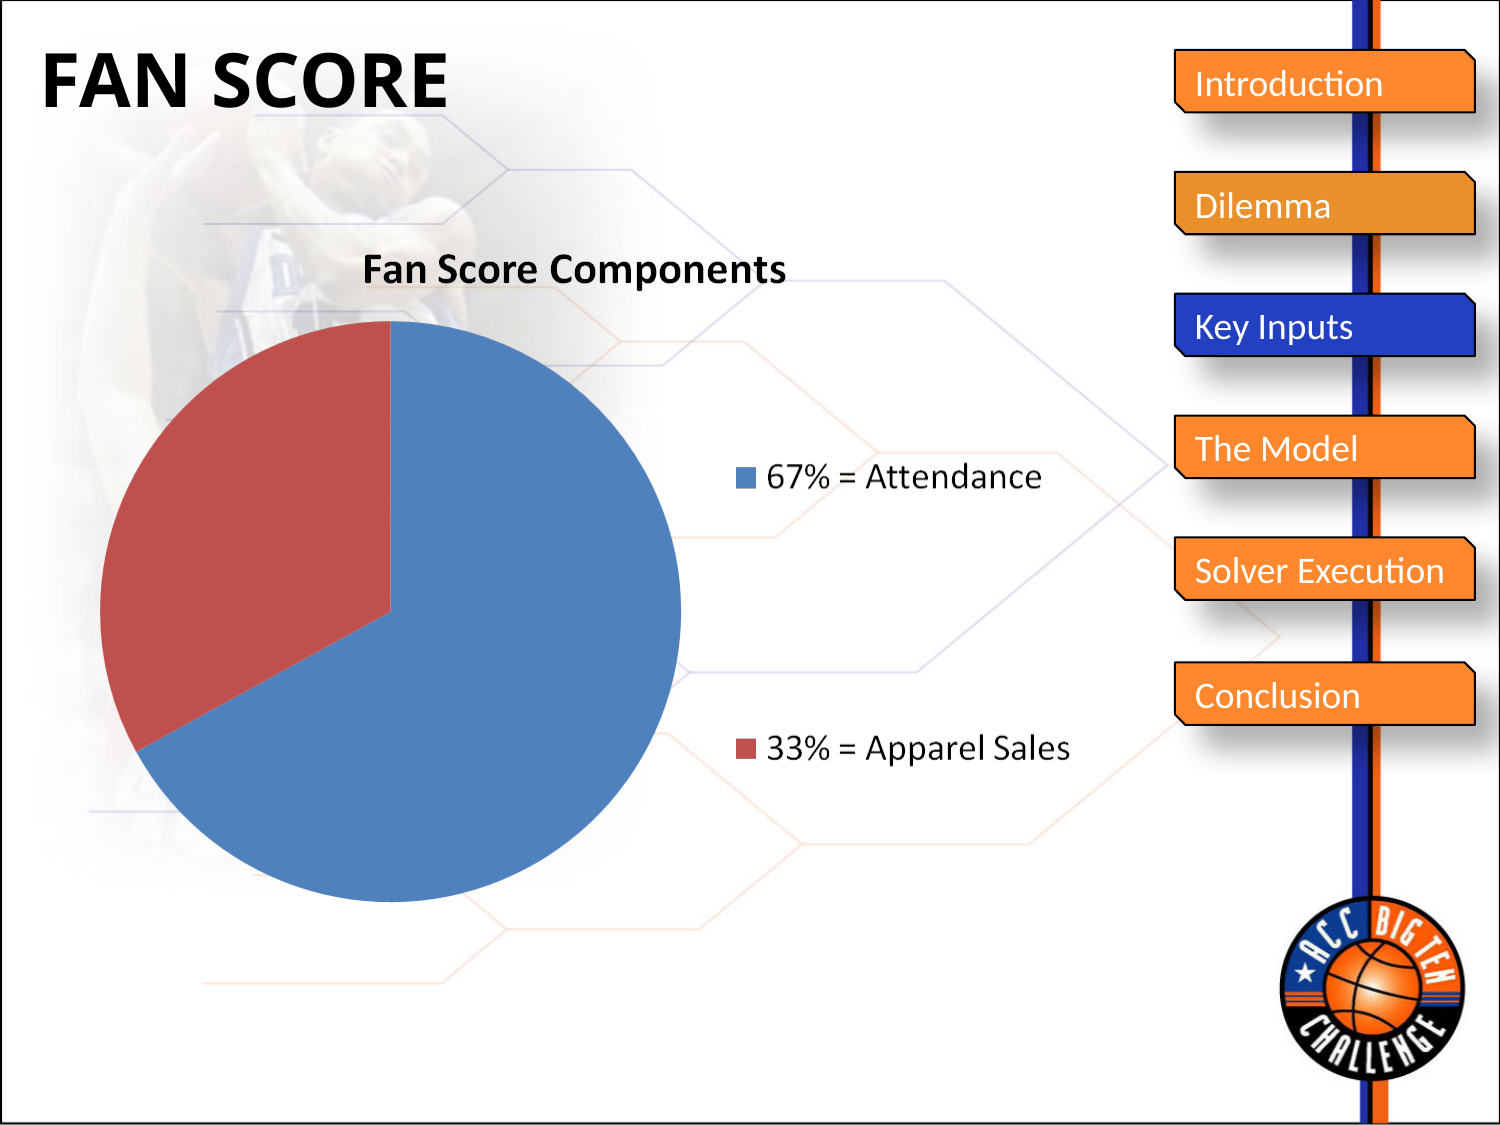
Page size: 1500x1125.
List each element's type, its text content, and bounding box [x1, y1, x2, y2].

text_box Introduction [1172, 47, 1478, 115]
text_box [49, 224, 1101, 926]
text_box The Model [1172, 413, 1478, 481]
text_box Dilemma [1172, 169, 1478, 237]
text_box Conclusion [1172, 660, 1478, 727]
picture [0, 0, 1500, 1125]
text_box Fan Score [24, 24, 1125, 130]
text_box Solver Execution [1172, 535, 1478, 603]
text_box Key Inputs [1172, 291, 1478, 359]
